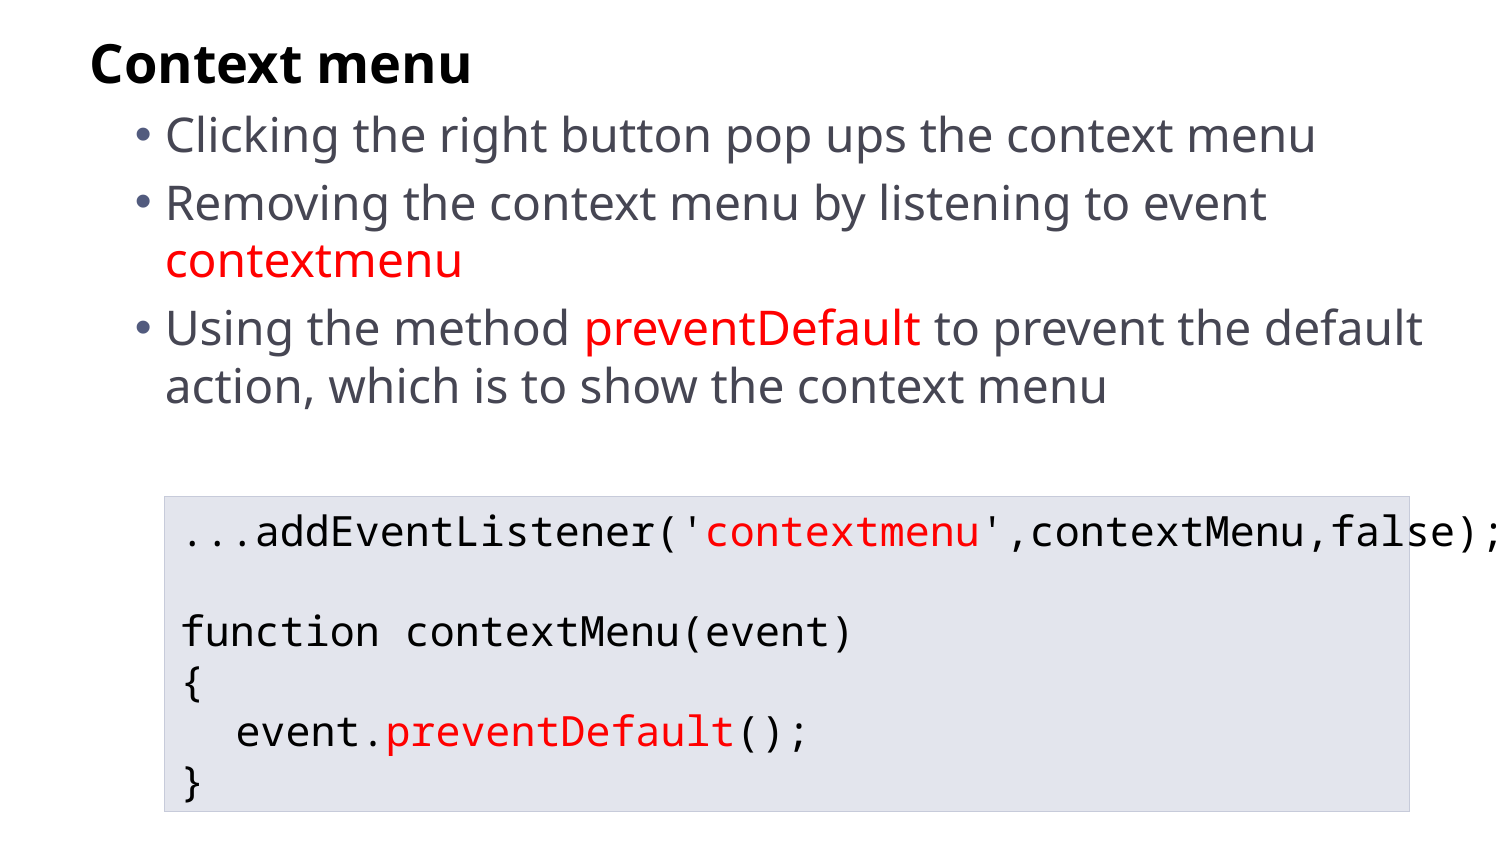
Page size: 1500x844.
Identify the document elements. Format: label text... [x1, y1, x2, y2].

list Context menu Clicking the right button pop ups the context menu Removing the context menu by listening to event contextmenu Using the method preventDefault to prevent the default action, which is to show the context menu [75, 21, 1475, 835]
text_box ...addEventListener('contextmenu',contextMenu,false); function contextMenu(event) { event.preventDefault(); } [164, 496, 1410, 812]
